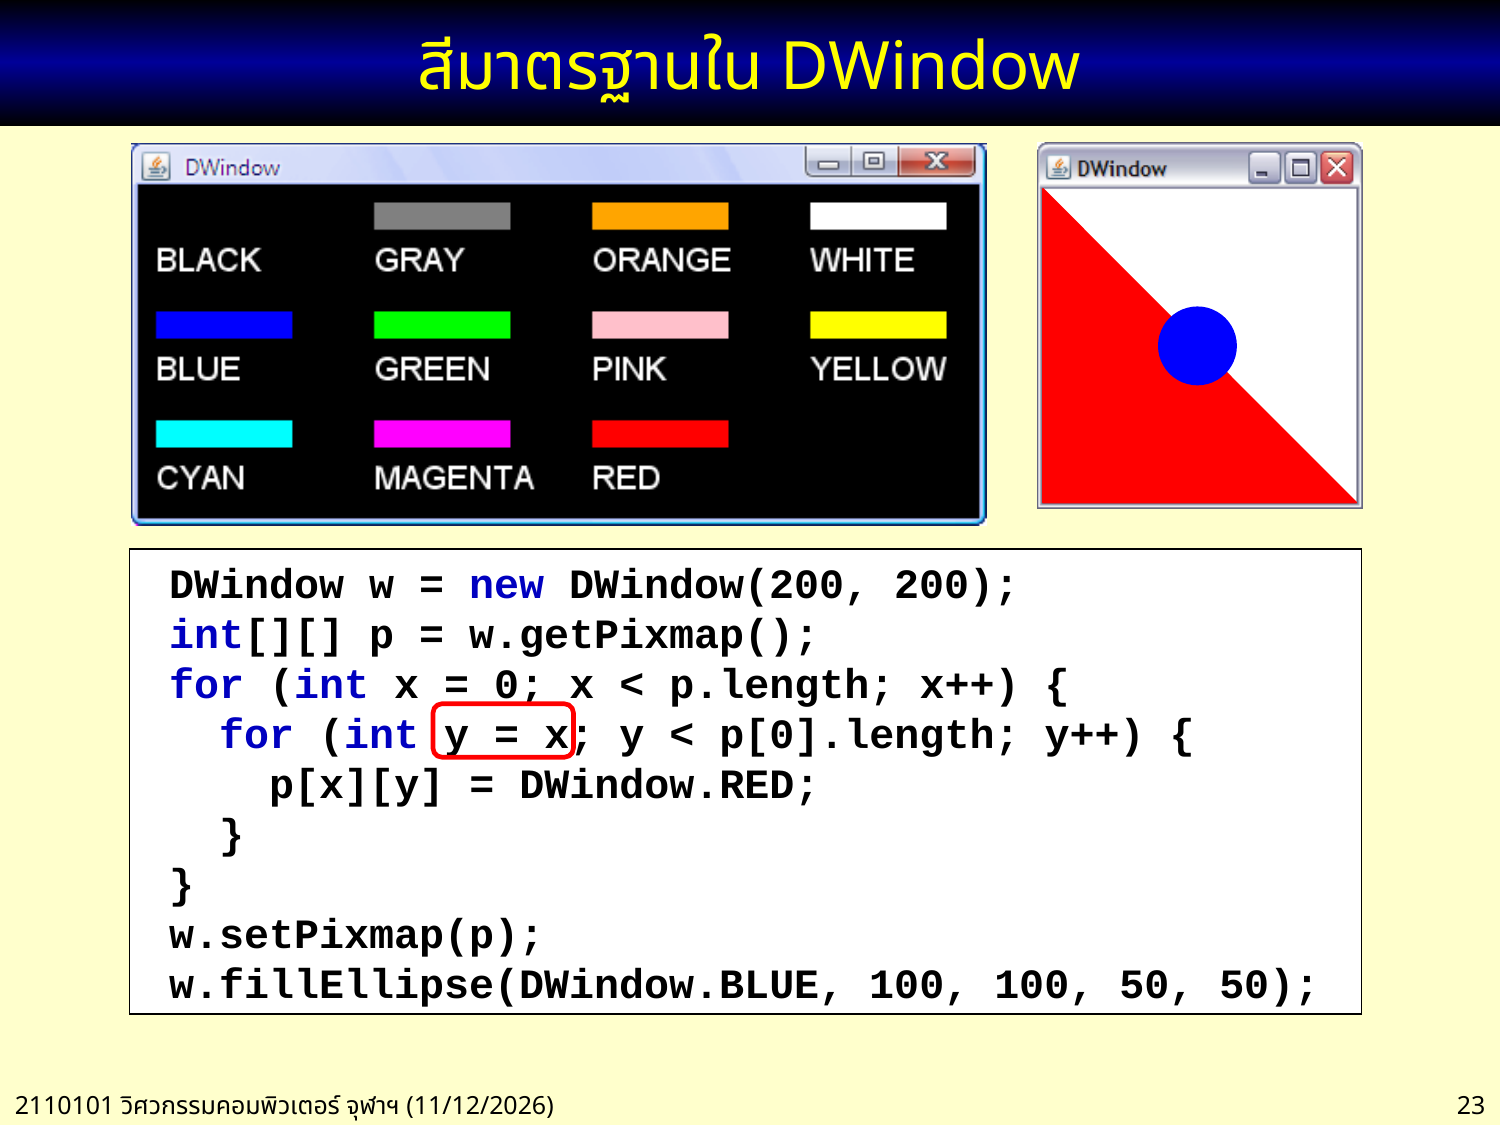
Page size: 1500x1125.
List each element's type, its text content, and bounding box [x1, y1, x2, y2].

text_box [432, 703, 574, 758]
picture [1037, 142, 1363, 509]
title สีมาตรฐานใน DWindow [0, 0, 1500, 126]
text_box DWindow w = new DWindow(200, 200); int[][] p = w.getPixmap(); for (int x = 0; x < p.length; x++) { for (int y = x; y < p[0].length; y++) { p[x][y] = DWindow.RED; } } w.setPixmap(p); w.fillEllipse(DWindow.BLUE, 100, 100, 50, 50); [129, 549, 1362, 1015]
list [131, 142, 987, 527]
